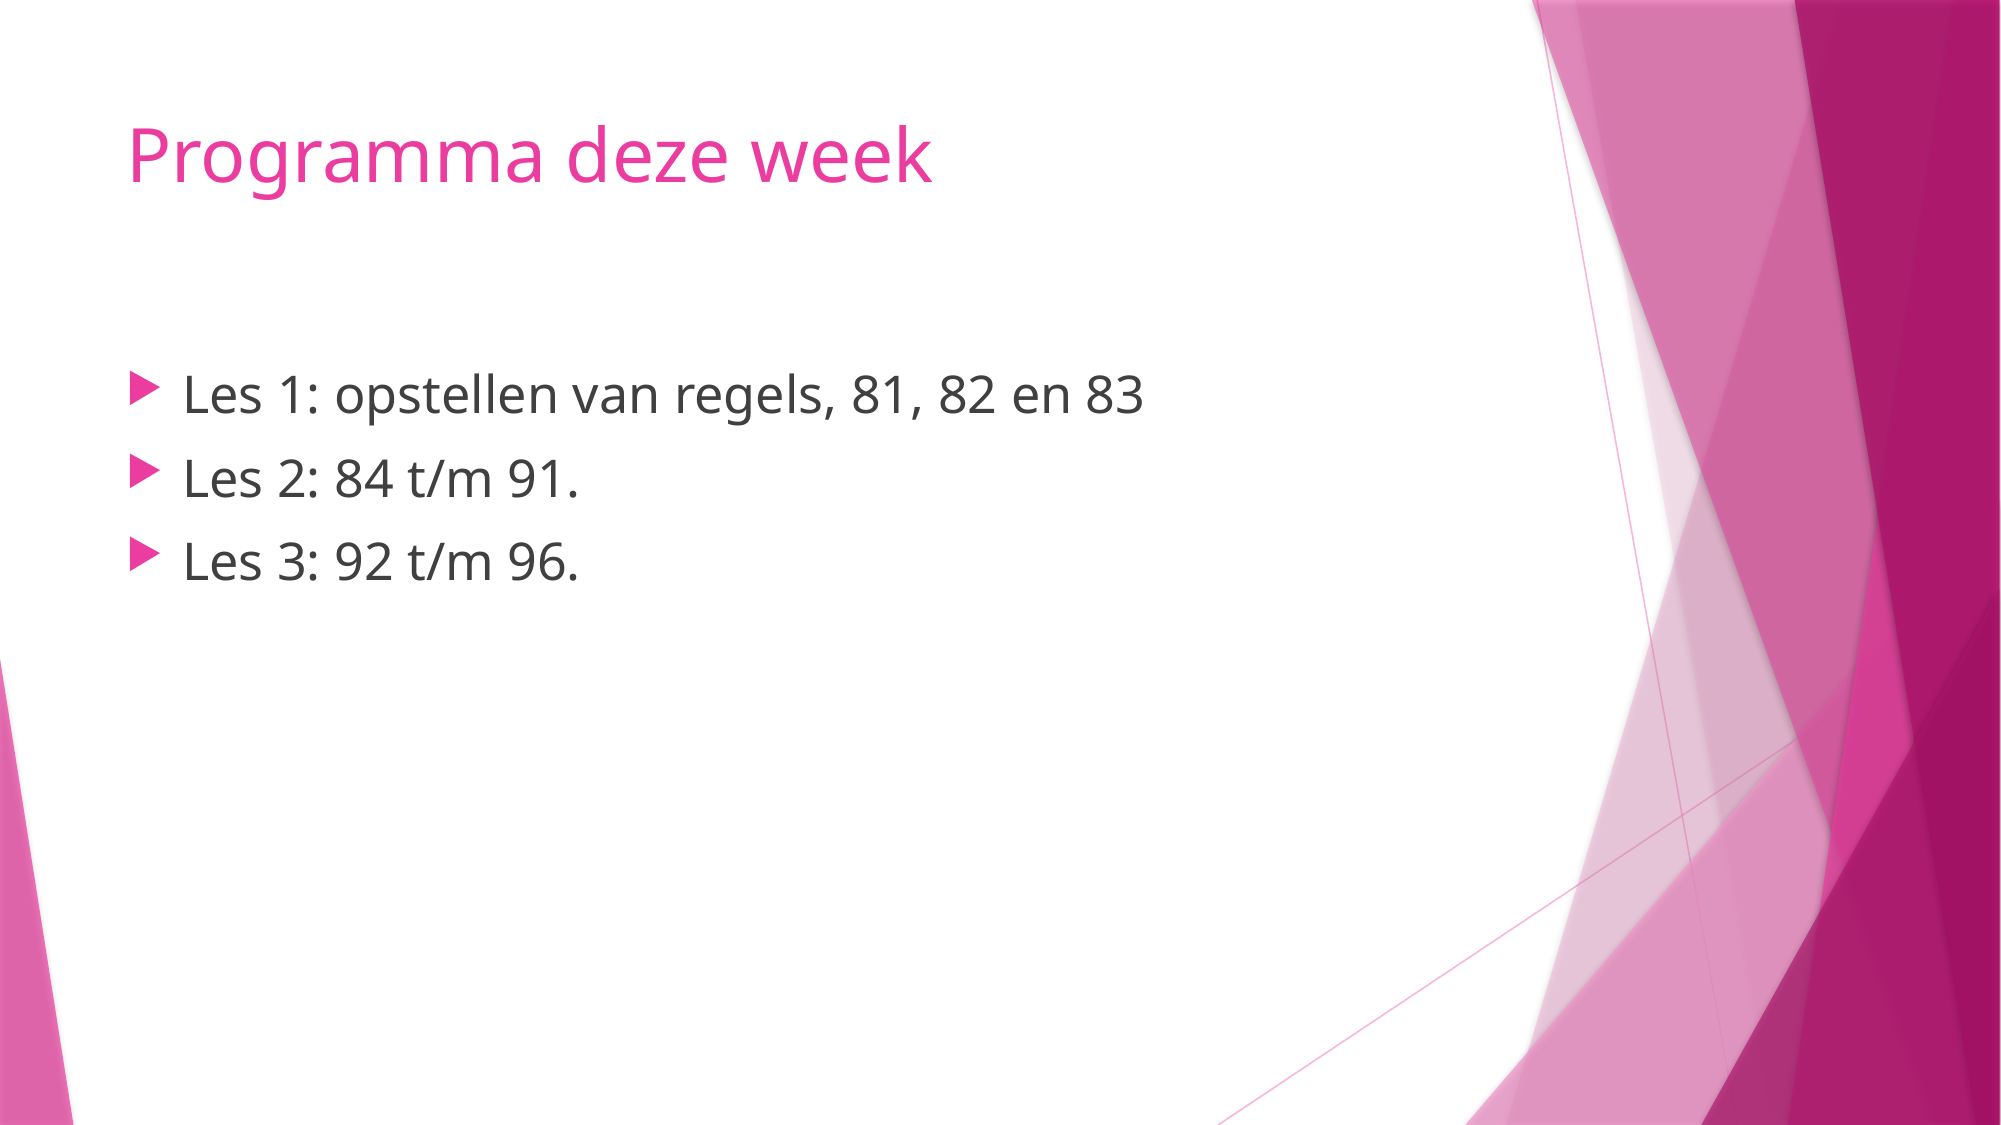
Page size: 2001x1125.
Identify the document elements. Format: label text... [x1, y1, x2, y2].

list Les 1: opstellen van regels, 81, 82 en 83 Les 2: 84 t/m 91. Les 3: 92 t/m 96. [111, 354, 1522, 992]
title Programma deze week [111, 99, 1522, 317]
